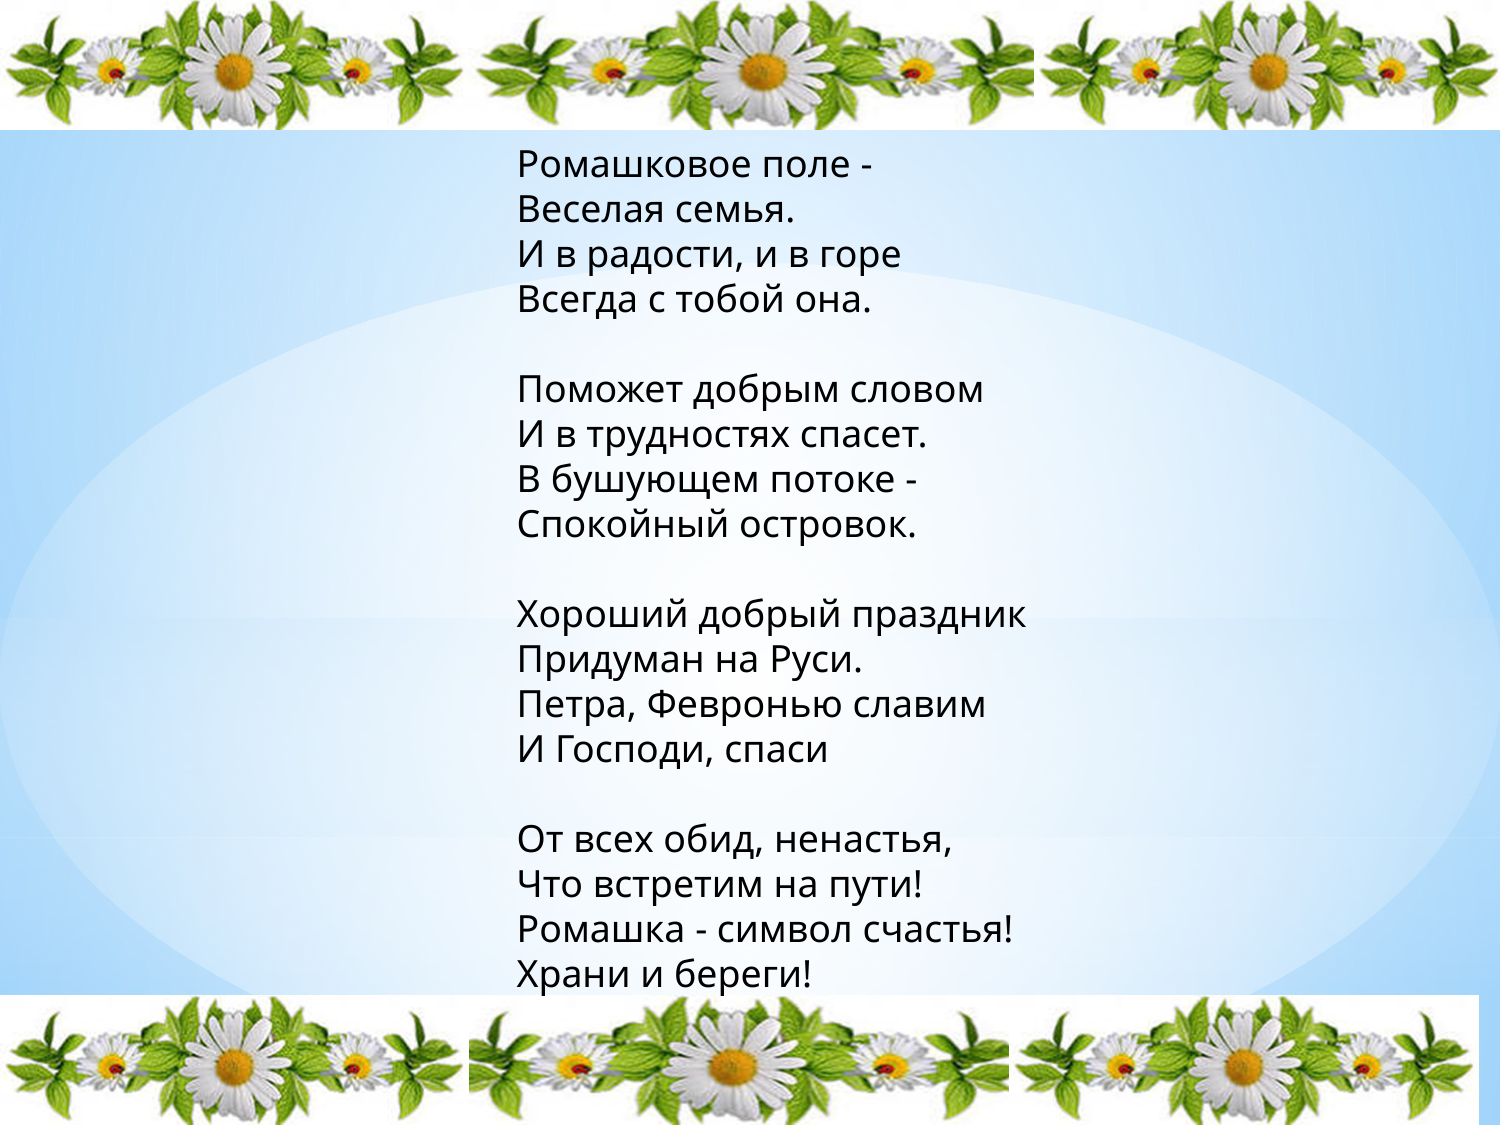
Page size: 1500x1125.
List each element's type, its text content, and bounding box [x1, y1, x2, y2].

picture [0, 994, 1479, 1125]
text_box Ромашковое поле - Веселая семья. И в радости, и в горе Всегда с тобой она. Поможет добрым словом И в трудностях спасет. В бушующем потоке - Спокойный островок. Хороший добрый праздник Придуман на Руси. Петра, Февронью славим И Господи, спаси От всех обид, ненастья, Что встретим на пути! Ромашка - символ счастья! Храни и береги! [501, 139, 1201, 992]
picture [0, 0, 1500, 131]
